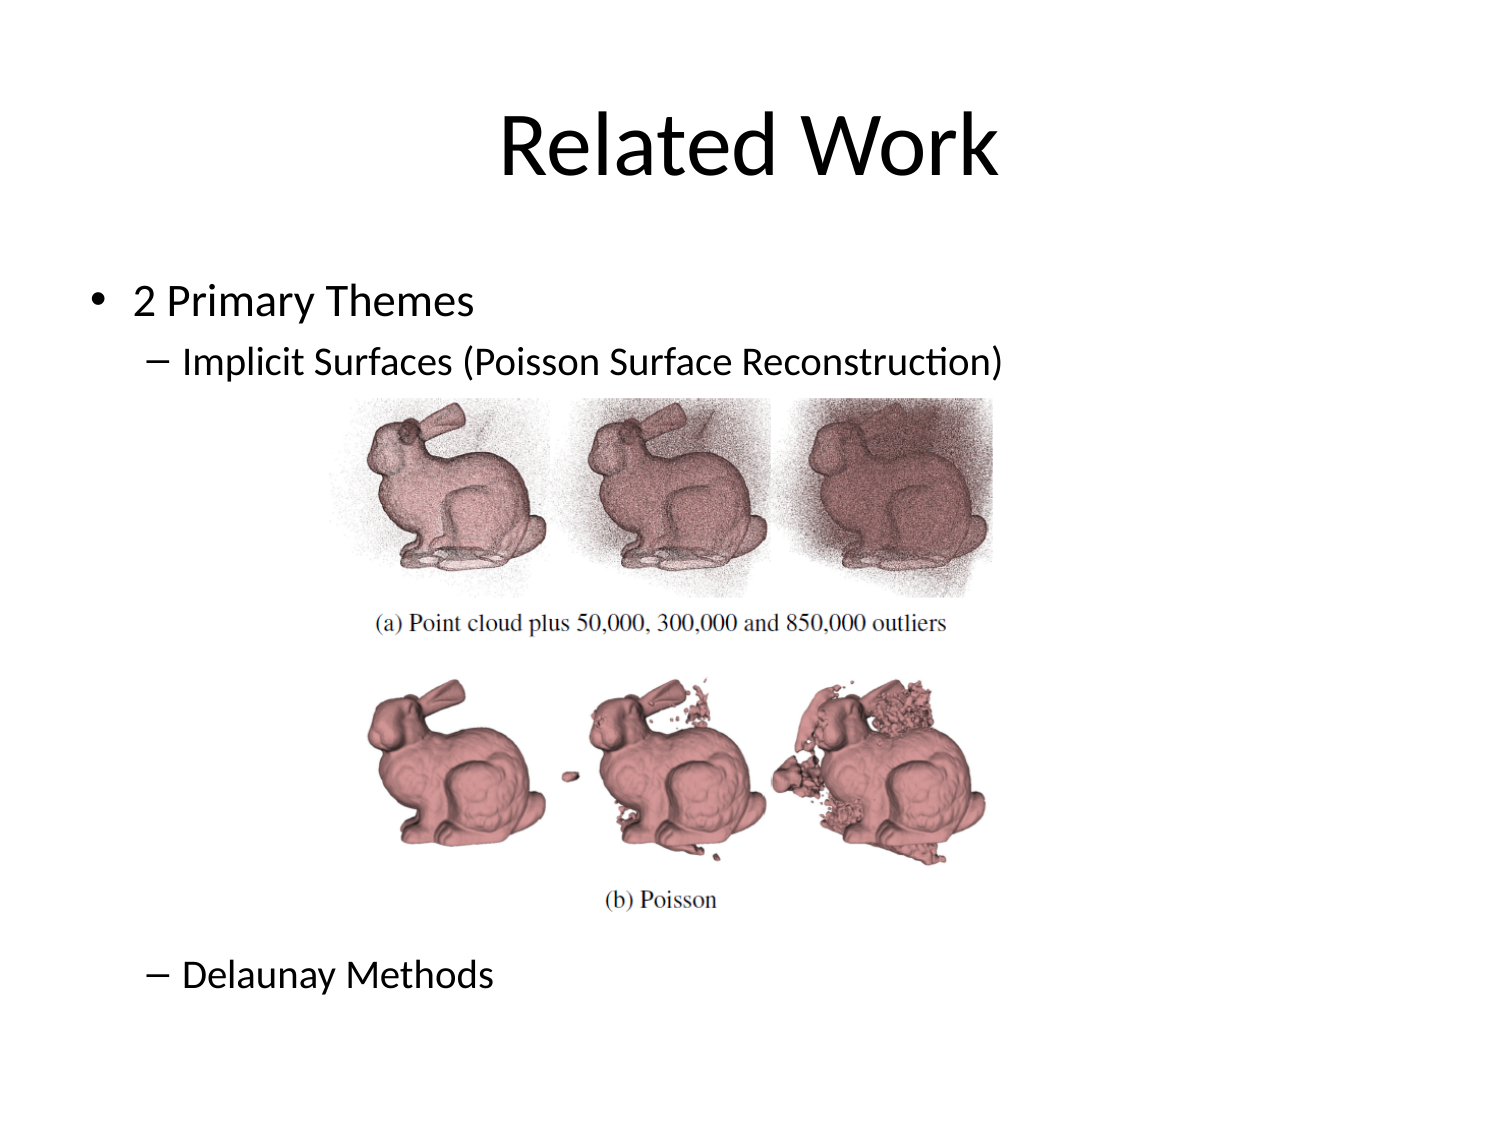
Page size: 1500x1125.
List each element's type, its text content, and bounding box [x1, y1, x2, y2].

picture [324, 387, 1013, 918]
list 2 Primary Themes Implicit Surfaces (Poisson Surface Reconstruction) Delaunay Methods [75, 262, 1425, 1005]
title Related Work [75, 45, 1425, 233]
